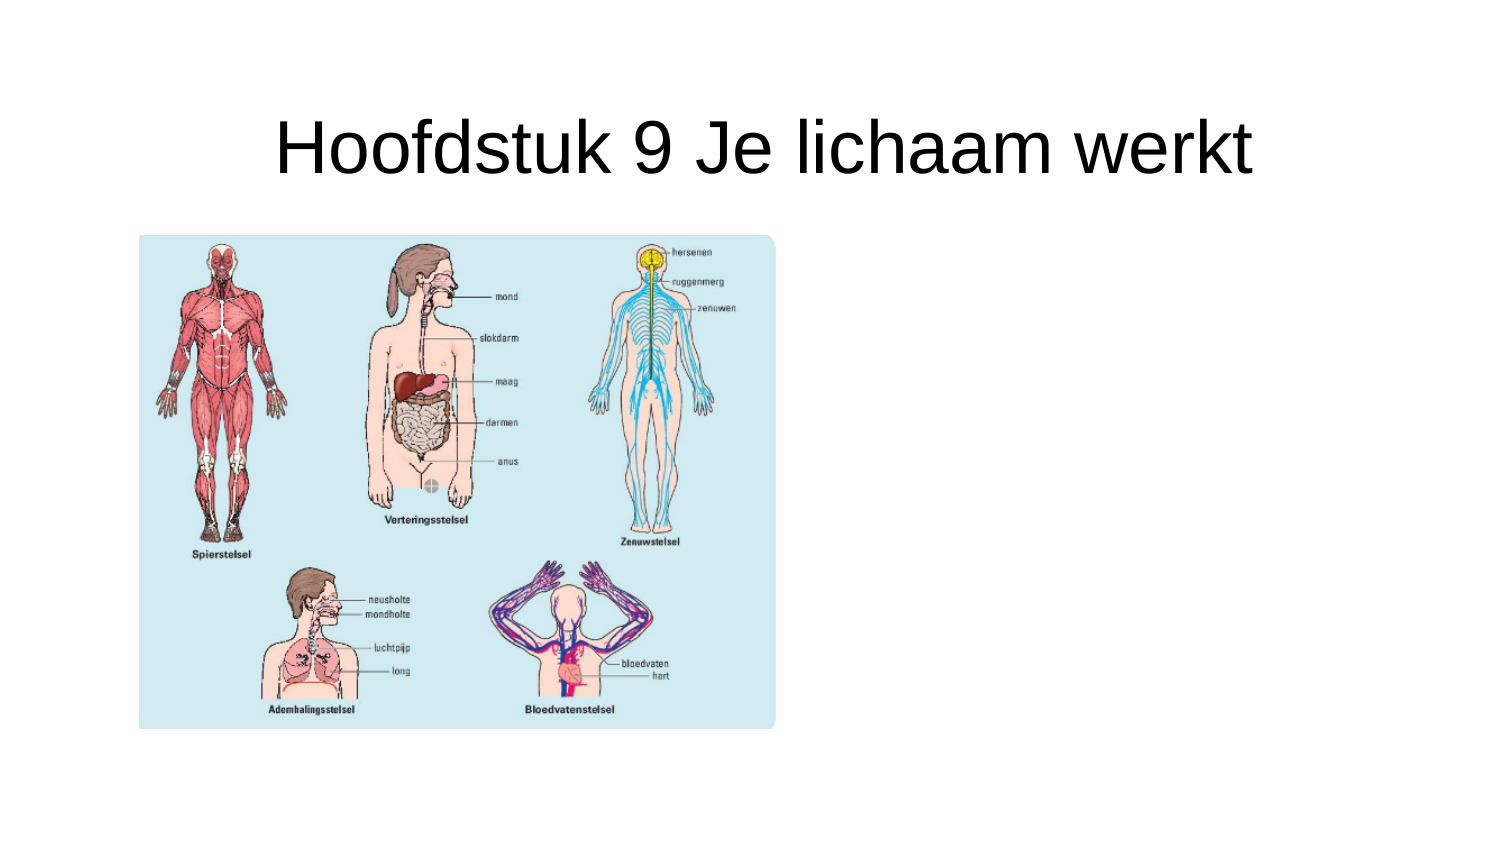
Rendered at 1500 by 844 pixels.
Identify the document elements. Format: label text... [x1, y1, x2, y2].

title Hoofdstuk 9 Je lichaam werkt [97, 72, 1431, 334]
picture [139, 235, 778, 730]
